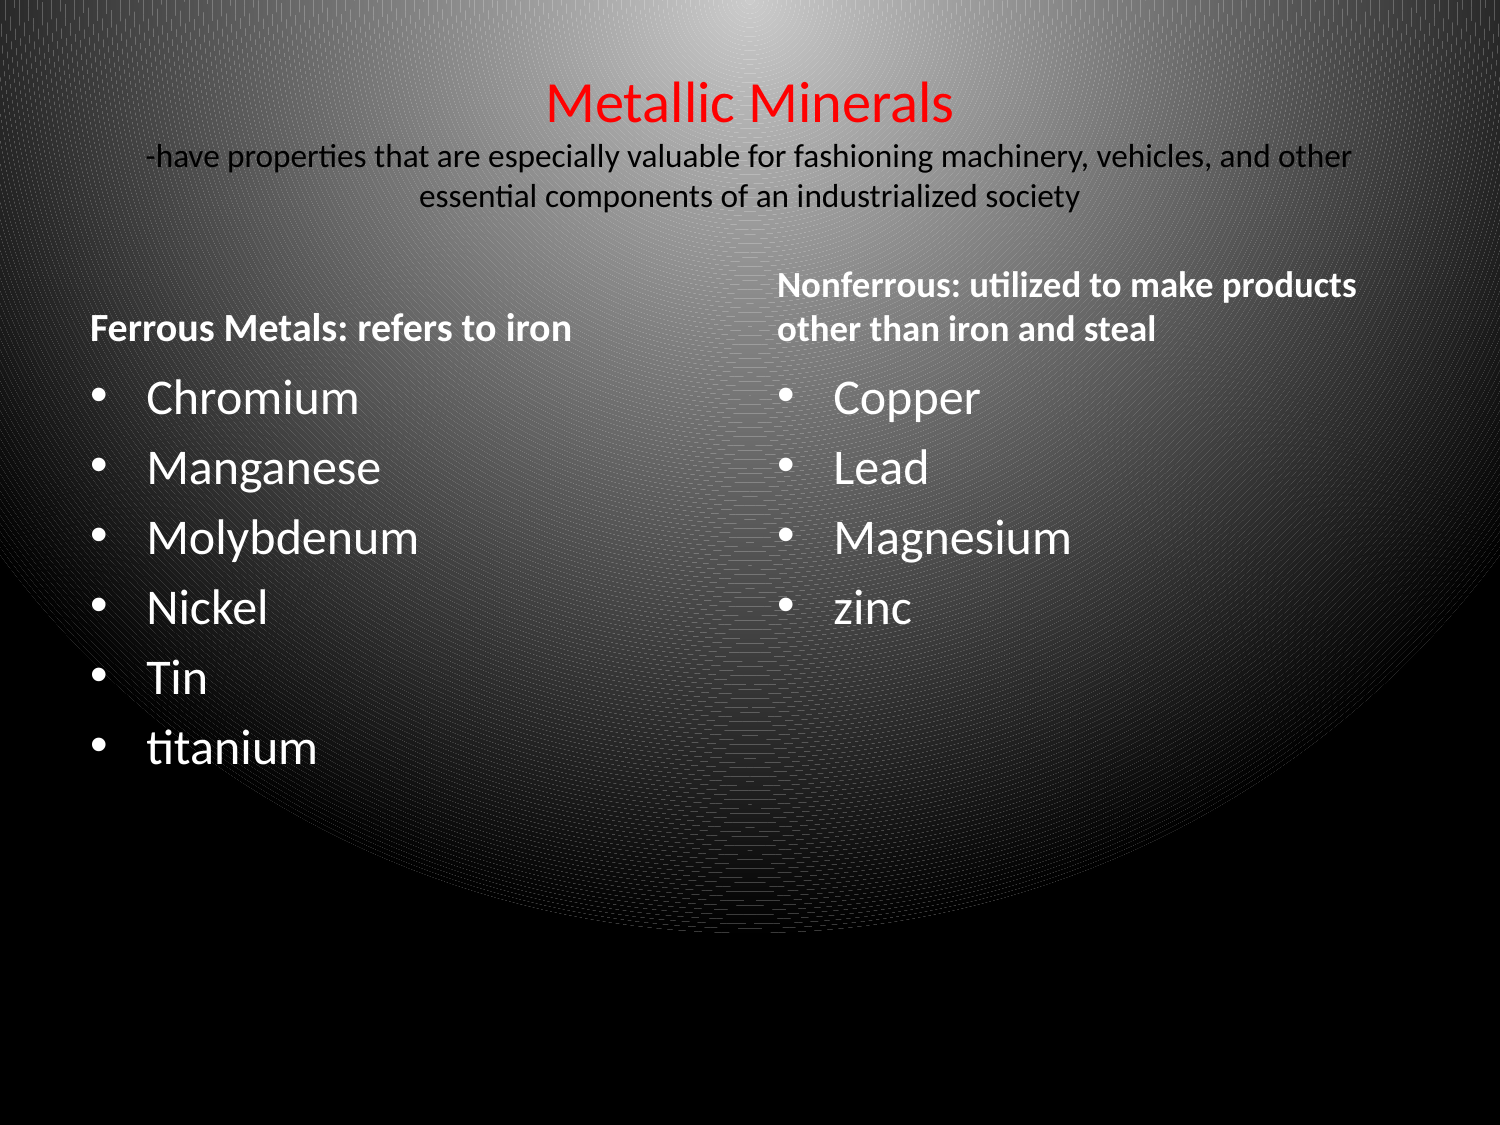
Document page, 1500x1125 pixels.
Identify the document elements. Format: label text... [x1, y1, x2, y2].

list Copper Lead Magnesium zinc [761, 356, 1425, 1005]
list Ferrous Metals: refers to iron [75, 251, 738, 356]
list Nonferrous: utilized to make products other than iron and steal [761, 251, 1425, 356]
title Metallic Minerals -have properties that are especially valuable for fashioning machinery, vehicles, and other essential components of an industrialized society [75, 45, 1425, 233]
list Chromium Manganese Molybdenum Nickel Tin titanium [75, 356, 738, 1005]
